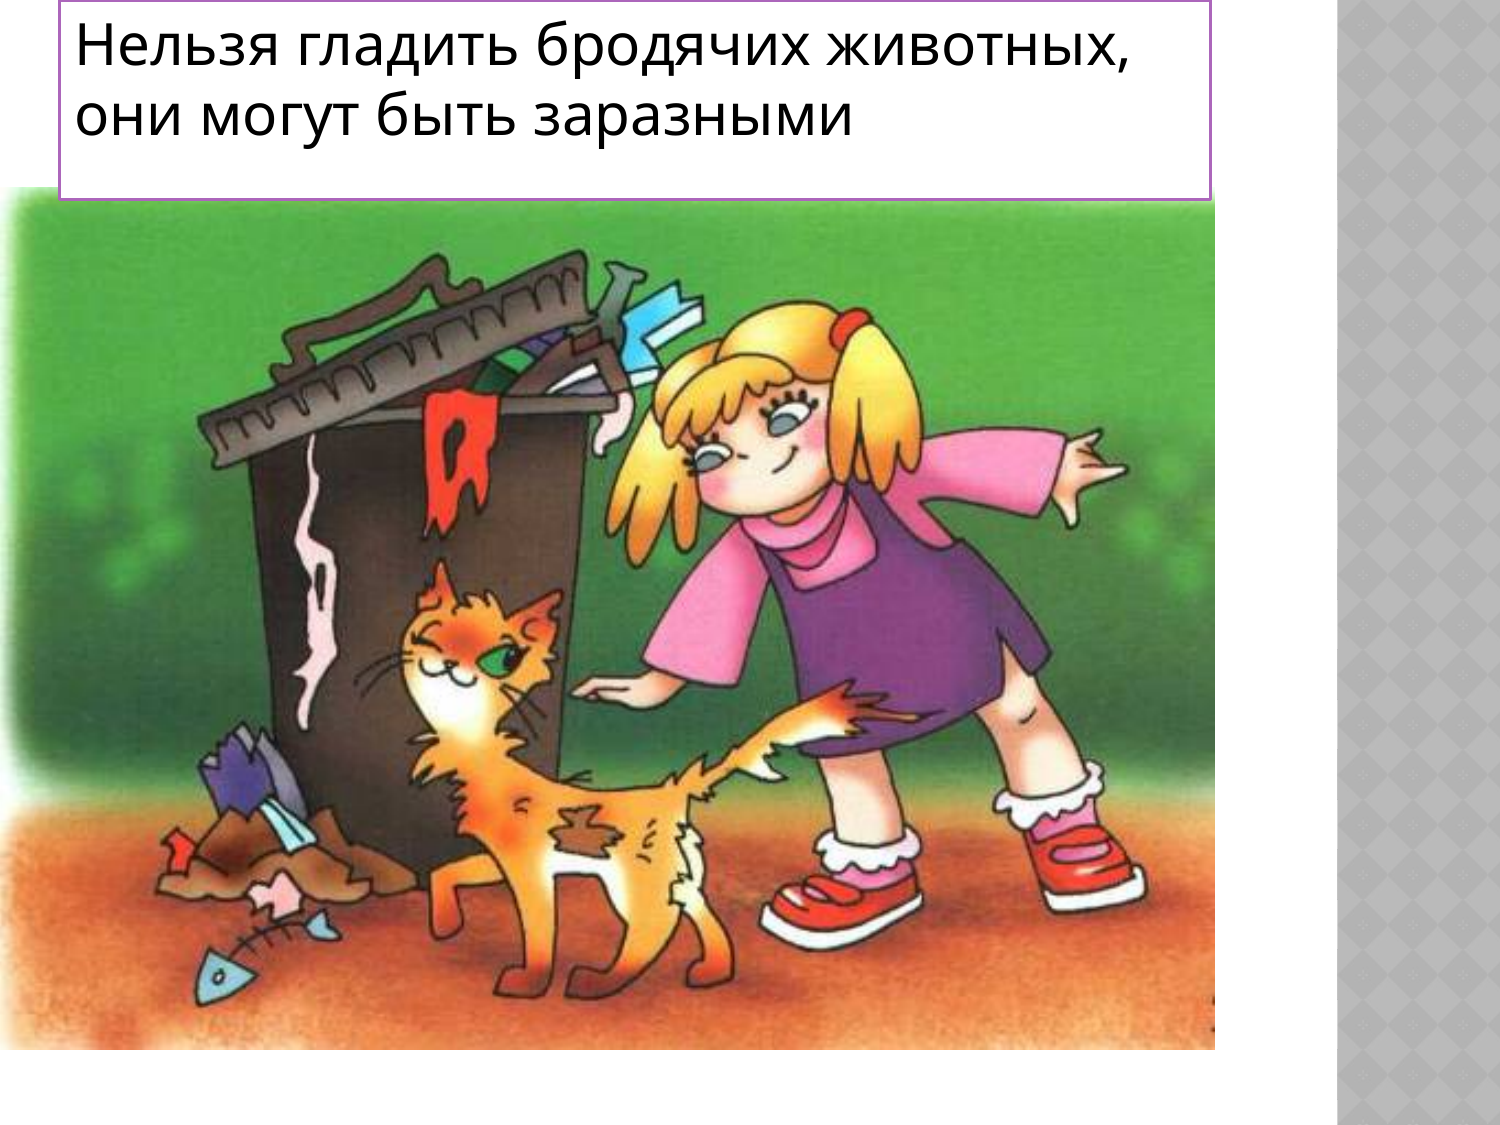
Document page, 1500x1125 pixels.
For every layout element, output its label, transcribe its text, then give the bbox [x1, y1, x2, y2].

text_box Нельзя гладить бродячих животных, они могут быть заразными [58, 0, 1212, 187]
picture [0, 187, 1215, 1051]
